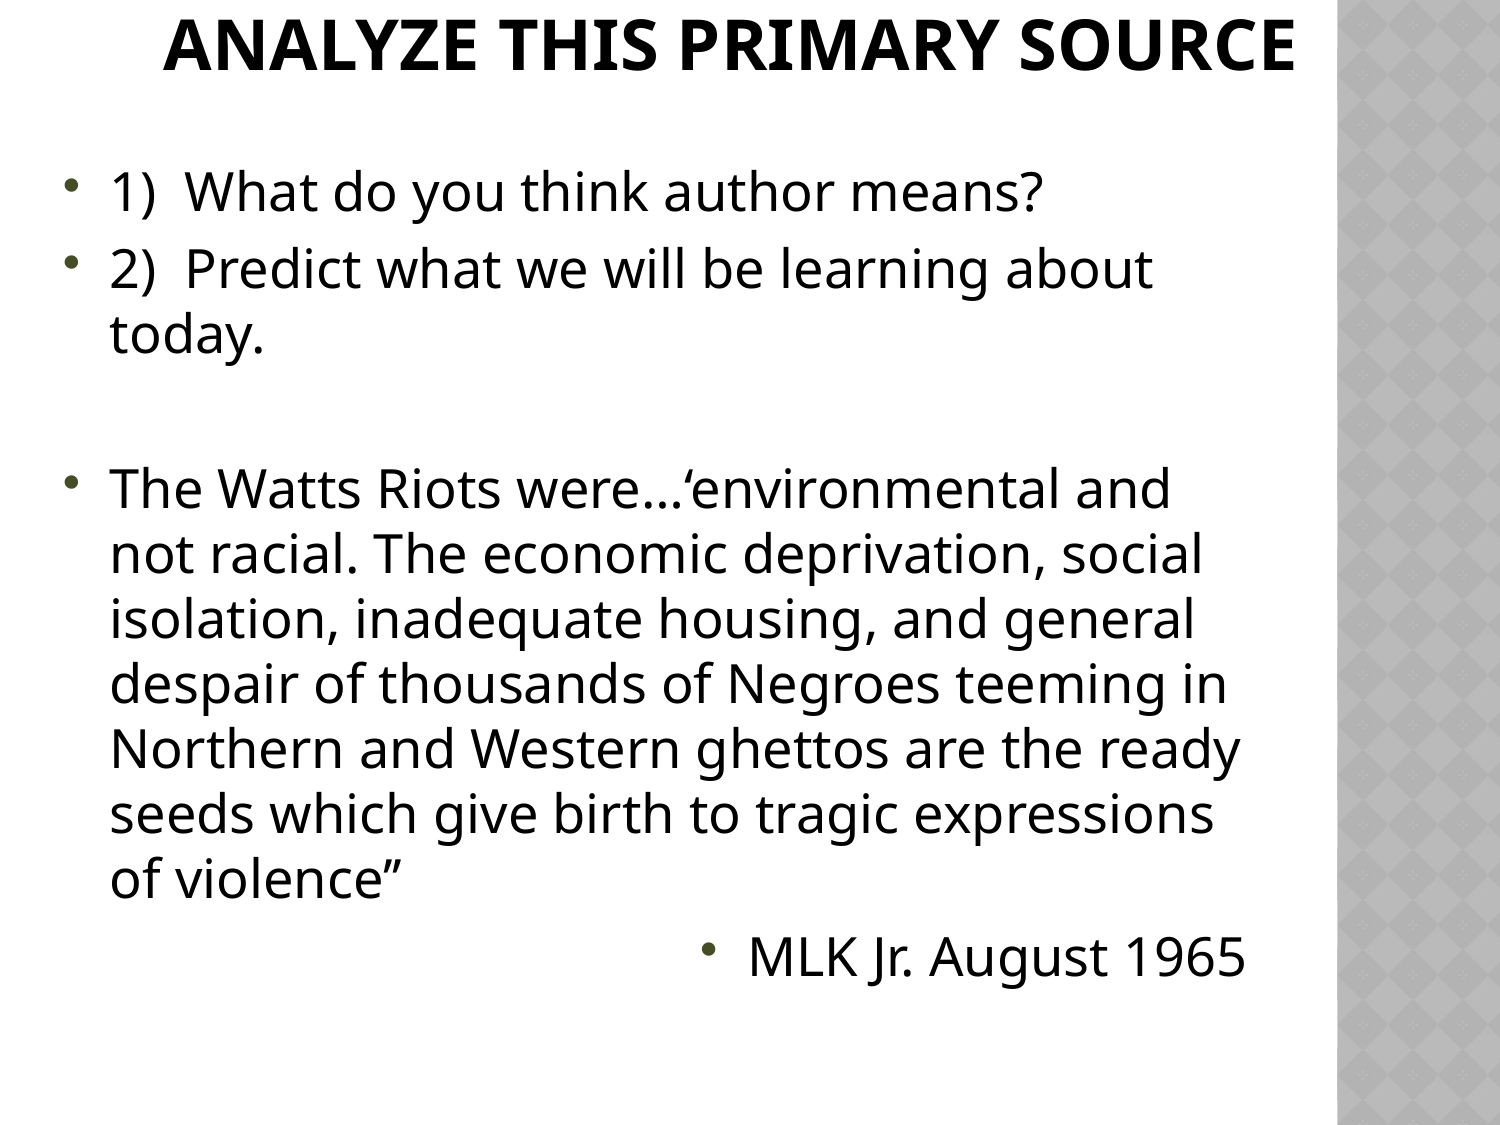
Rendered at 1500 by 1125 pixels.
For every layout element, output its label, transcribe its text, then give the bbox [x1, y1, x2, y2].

title Analyze this primary source [75, 0, 1388, 85]
list 1) What do you think author means? 2) Predict what we will be learning about today. The Watts Riots were…‘environmental and not racial. The economic deprivation, social isolation, inadequate housing, and general despair of thousands of Negroes teeming in Northern and Western ghettos are the ready seeds which give birth to tragic expressions of violence’’ MLK Jr. August 1965 [50, 149, 1263, 1059]
